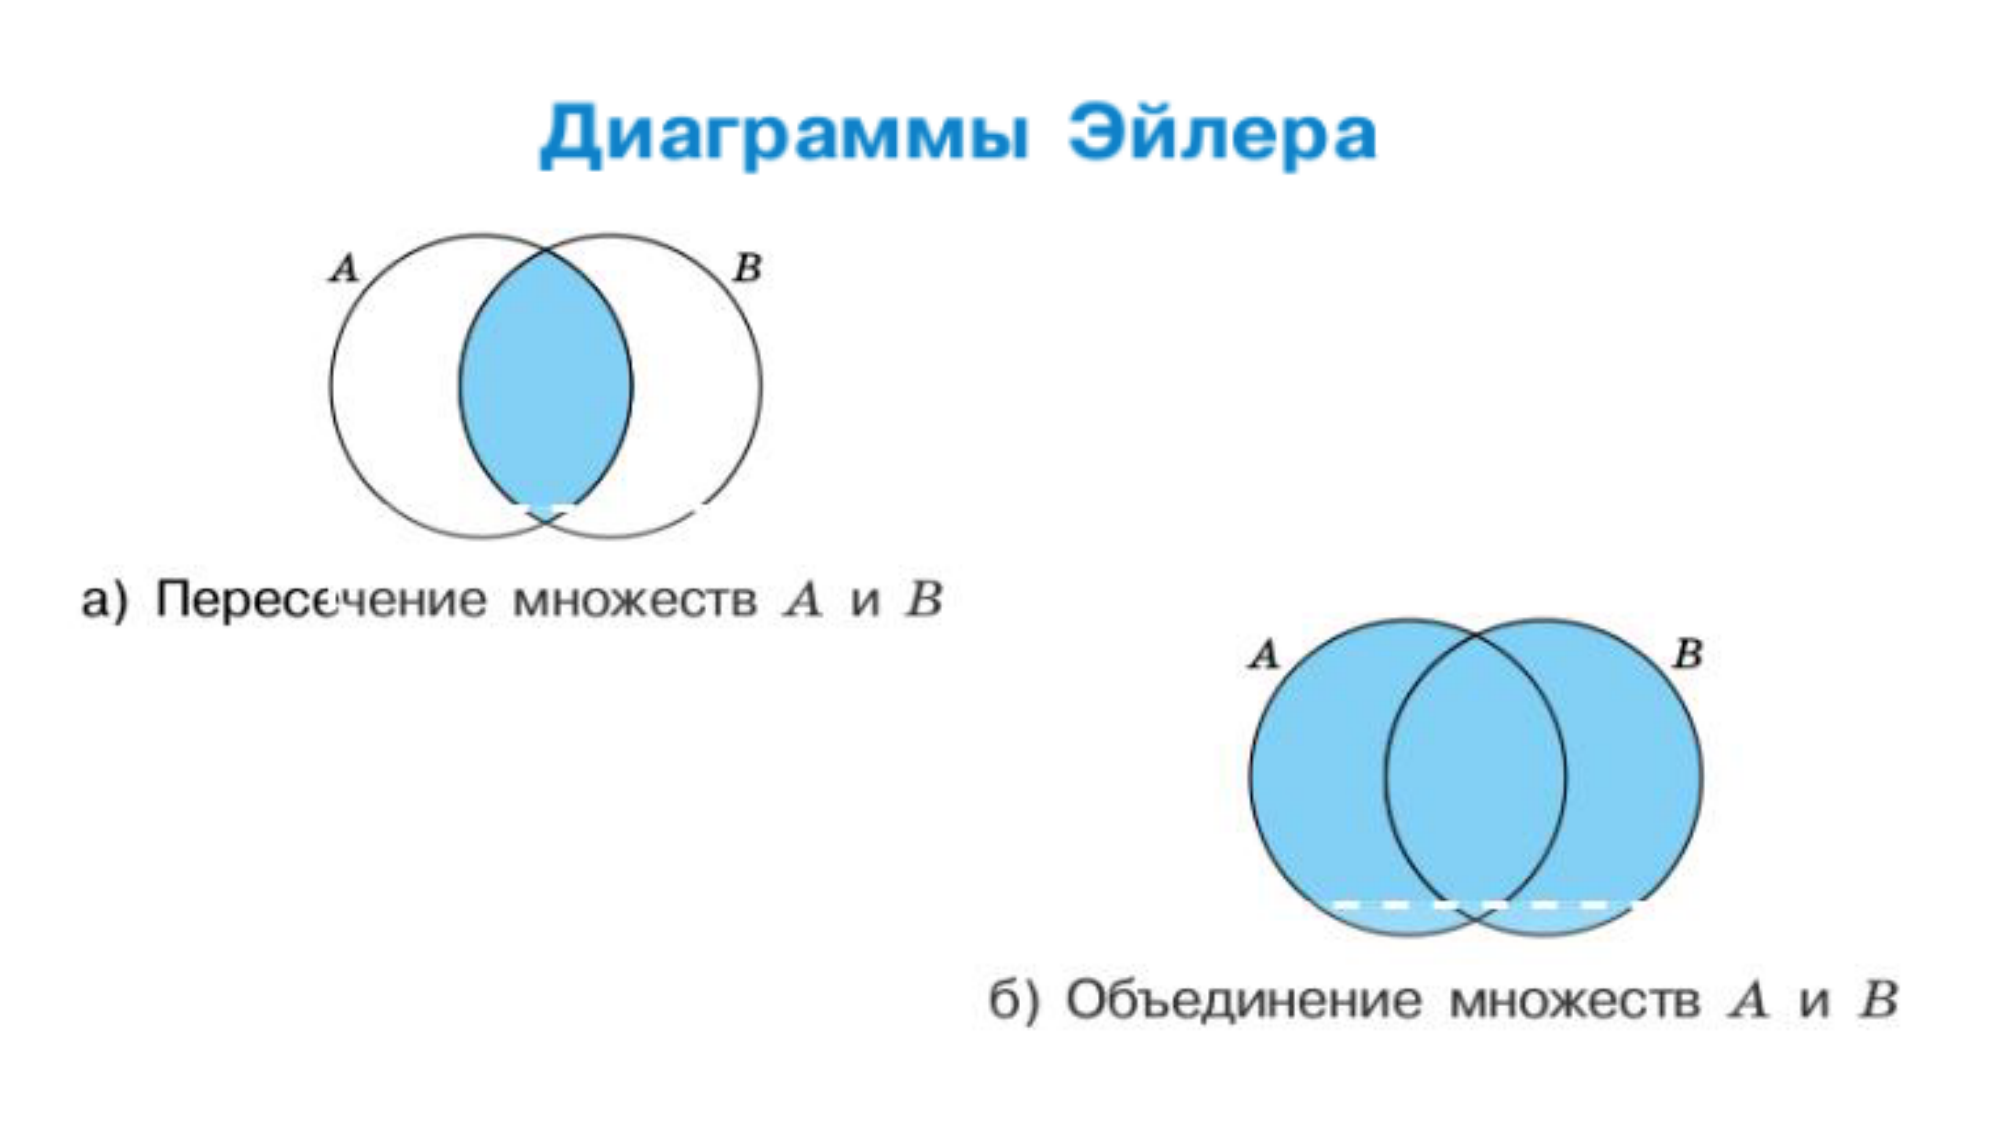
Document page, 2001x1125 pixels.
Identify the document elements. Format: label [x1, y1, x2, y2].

picture [38, 68, 1922, 1047]
